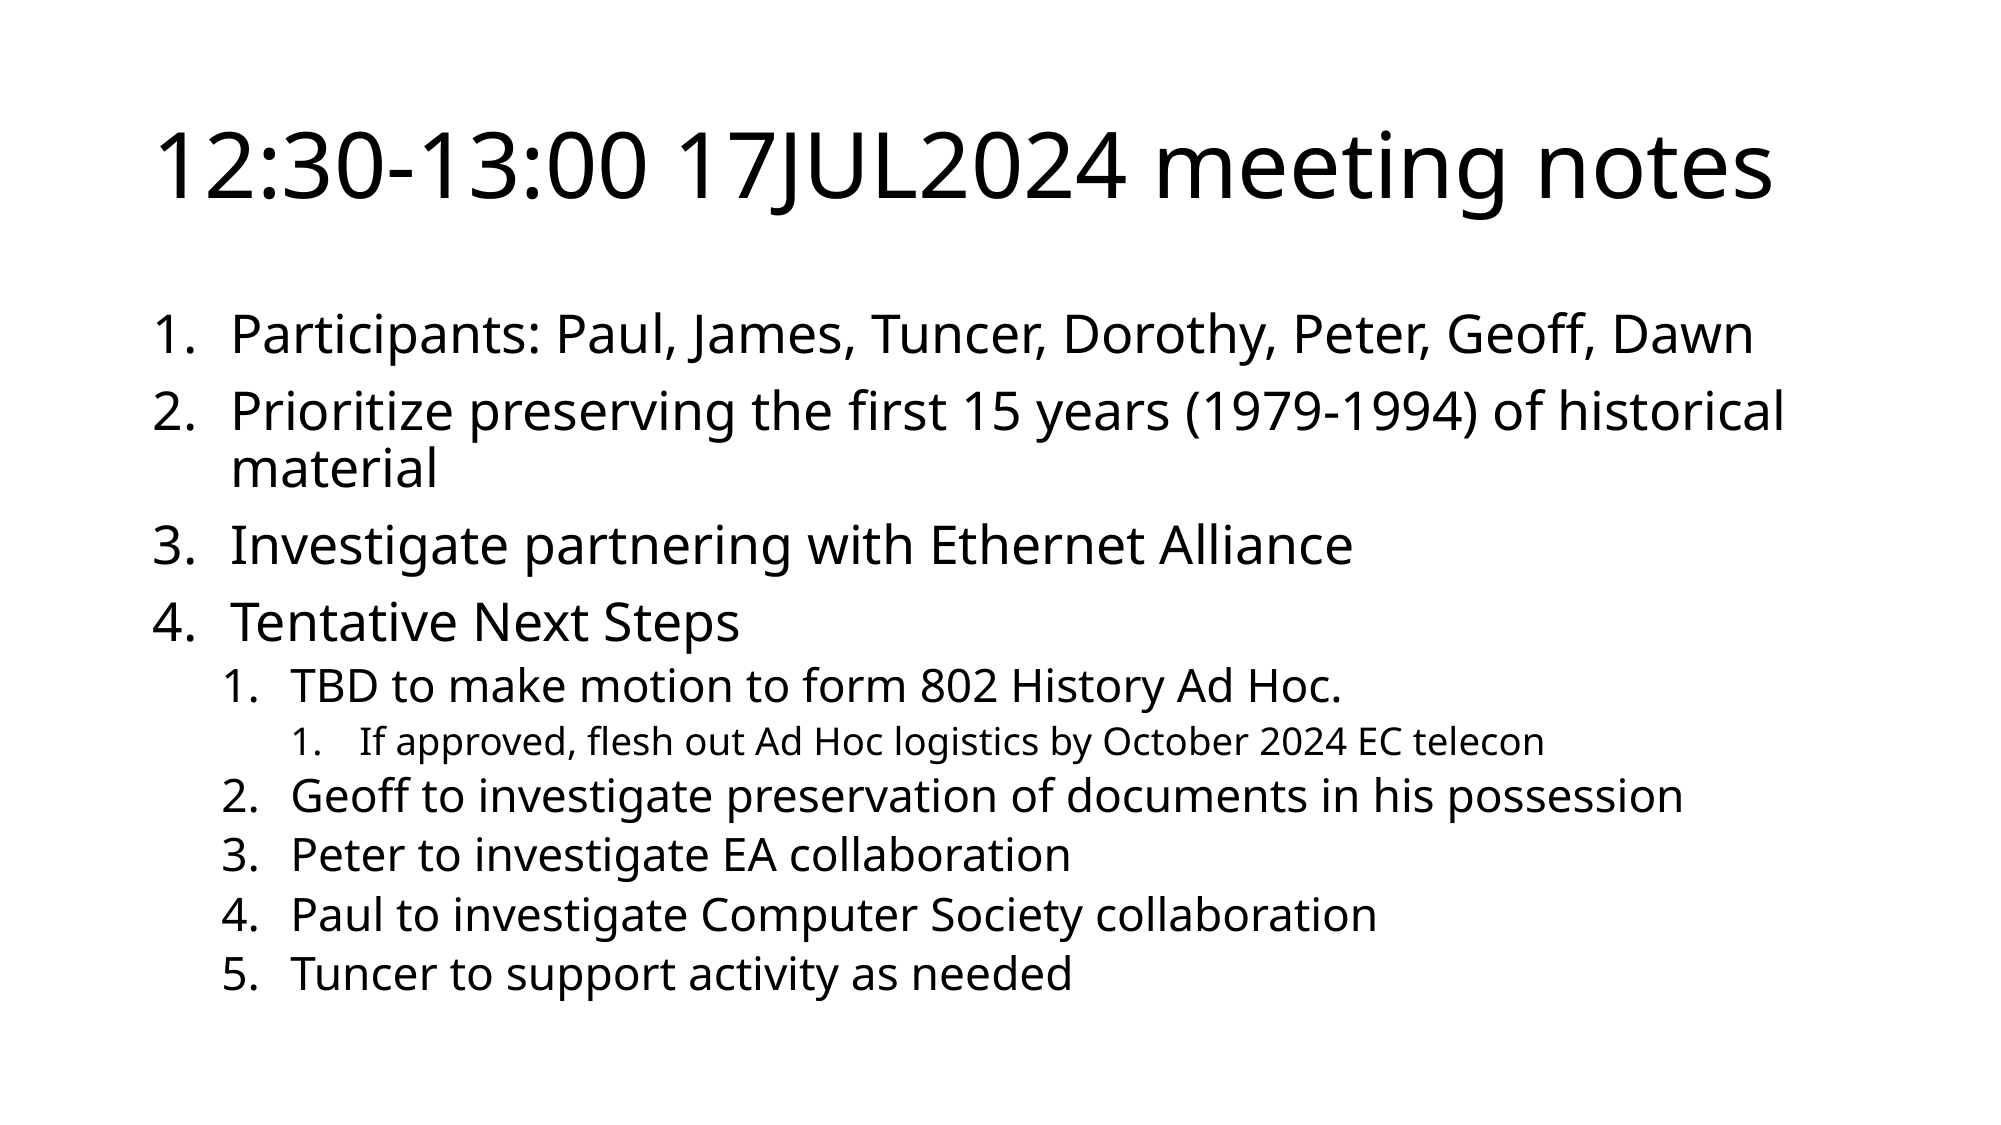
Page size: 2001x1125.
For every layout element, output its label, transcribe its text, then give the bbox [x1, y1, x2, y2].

title 12:30-13:00 17JUL2024 meeting notes [137, 59, 1863, 278]
list Participants: Paul, James, Tuncer, Dorothy, Peter, Geoff, Dawn Prioritize preserving the first 15 years (1979-1994) of historical material Investigate partnering with Ethernet Alliance Tentative Next Steps TBD to make motion to form 802 History Ad Hoc. If approved, flesh out Ad Hoc logistics by October 2024 EC telecon Geoff to investigate preservation of documents in his possession Peter to investigate EA collaboration Paul to investigate Computer Society collaboration Tuncer to support activity as needed [137, 299, 1863, 1014]
